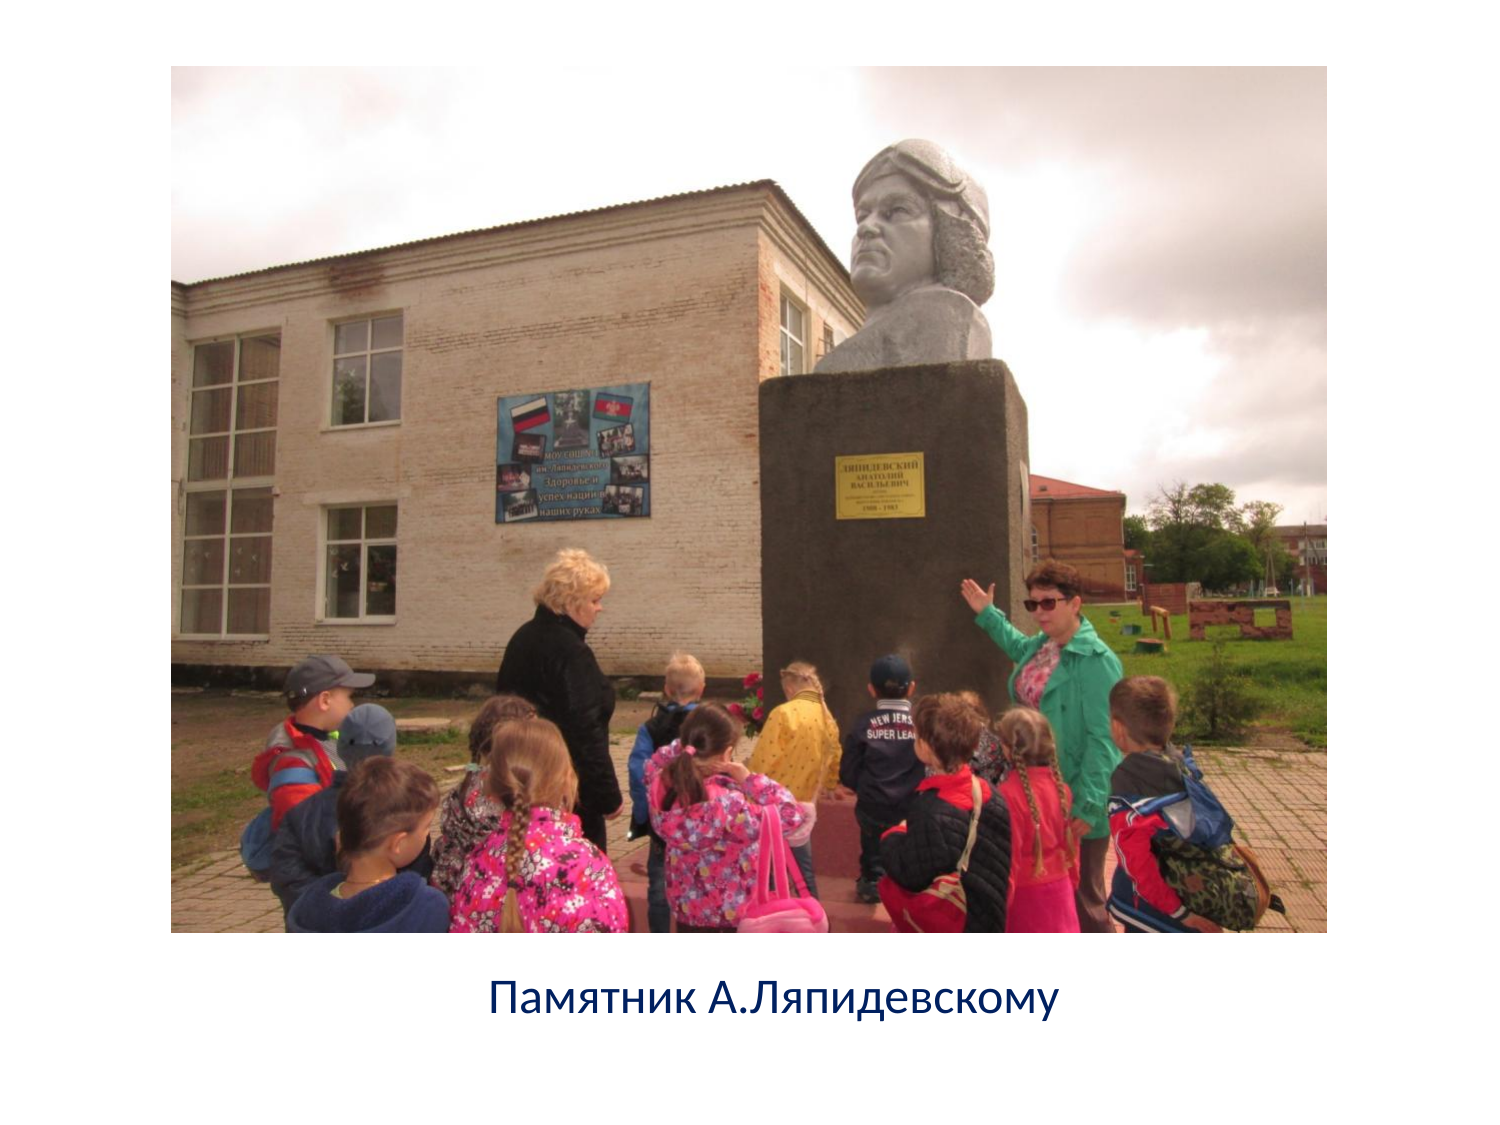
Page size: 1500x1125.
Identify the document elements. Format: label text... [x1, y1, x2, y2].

title Памятник А.Ляпидевскому [159, 940, 1400, 1047]
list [170, 66, 1327, 933]
